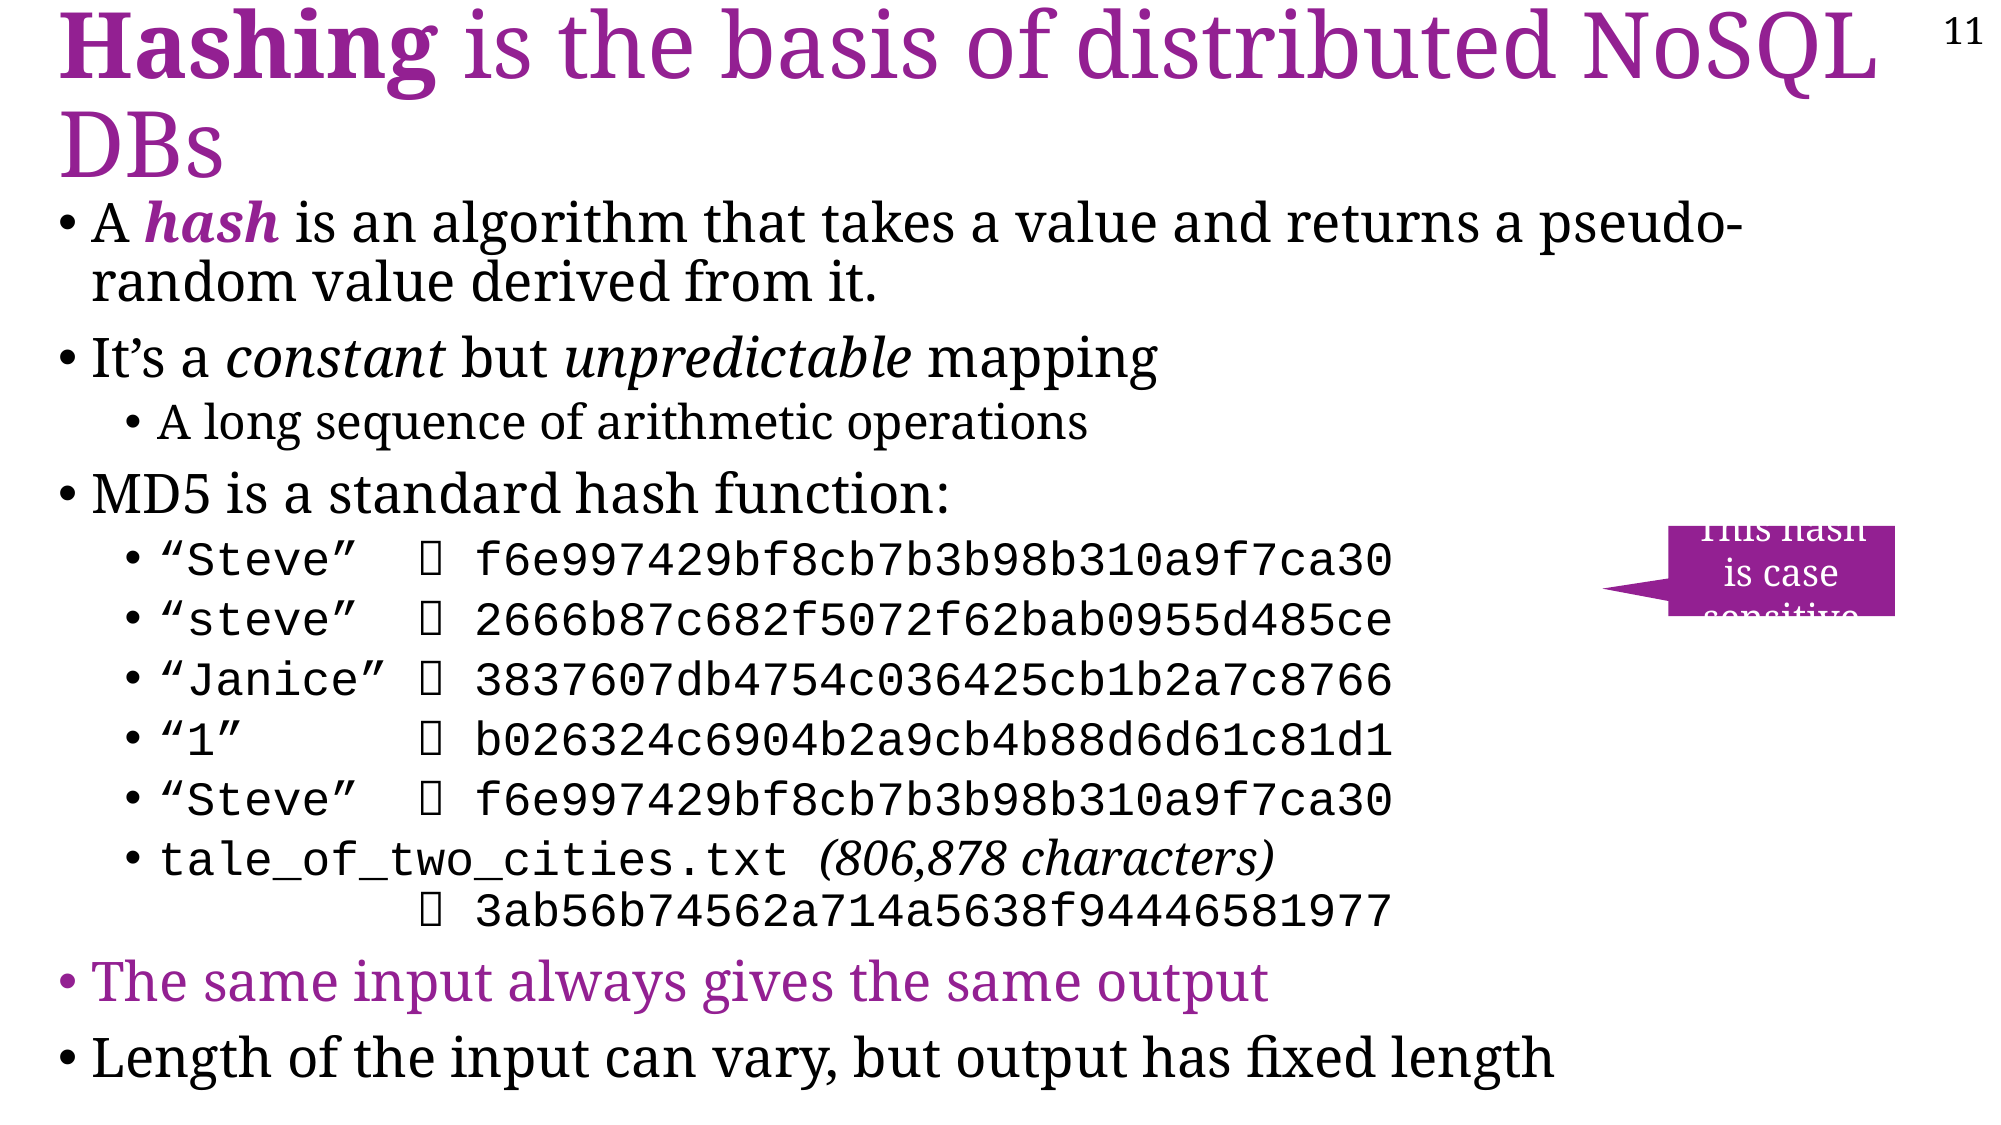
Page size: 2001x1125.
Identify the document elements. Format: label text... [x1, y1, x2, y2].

list A hash is an algorithm that takes a value and returns a pseudo-random value derived from it. It’s a constant but unpredictable mapping A long sequence of arithmetic operations MD5 is a standard hash function: “Steve”  f6e997429bf8cb7b3b98b310a9f7ca30 “steve”  2666b87c682f5072f62bab0955d485ce “Janice”  3837607db4754c036425cb1b2a7c8766 “1”  b026324c6904b2a9cb4b88d6d61c81d1 “Steve”  f6e997429bf8cb7b3b98b310a9f7ca30 tale_of_two_cities.txt (806,878 characters)  3ab56b74562a714a5638f94446581977 The same input always gives the same output Length of the input can vary, but output has fixed length [43, 188, 1953, 1106]
title Hashing is the basis of distributed NoSQL DBs [43, 25, 1953, 171]
text_box This hash is case sensitive [1602, 524, 1896, 618]
